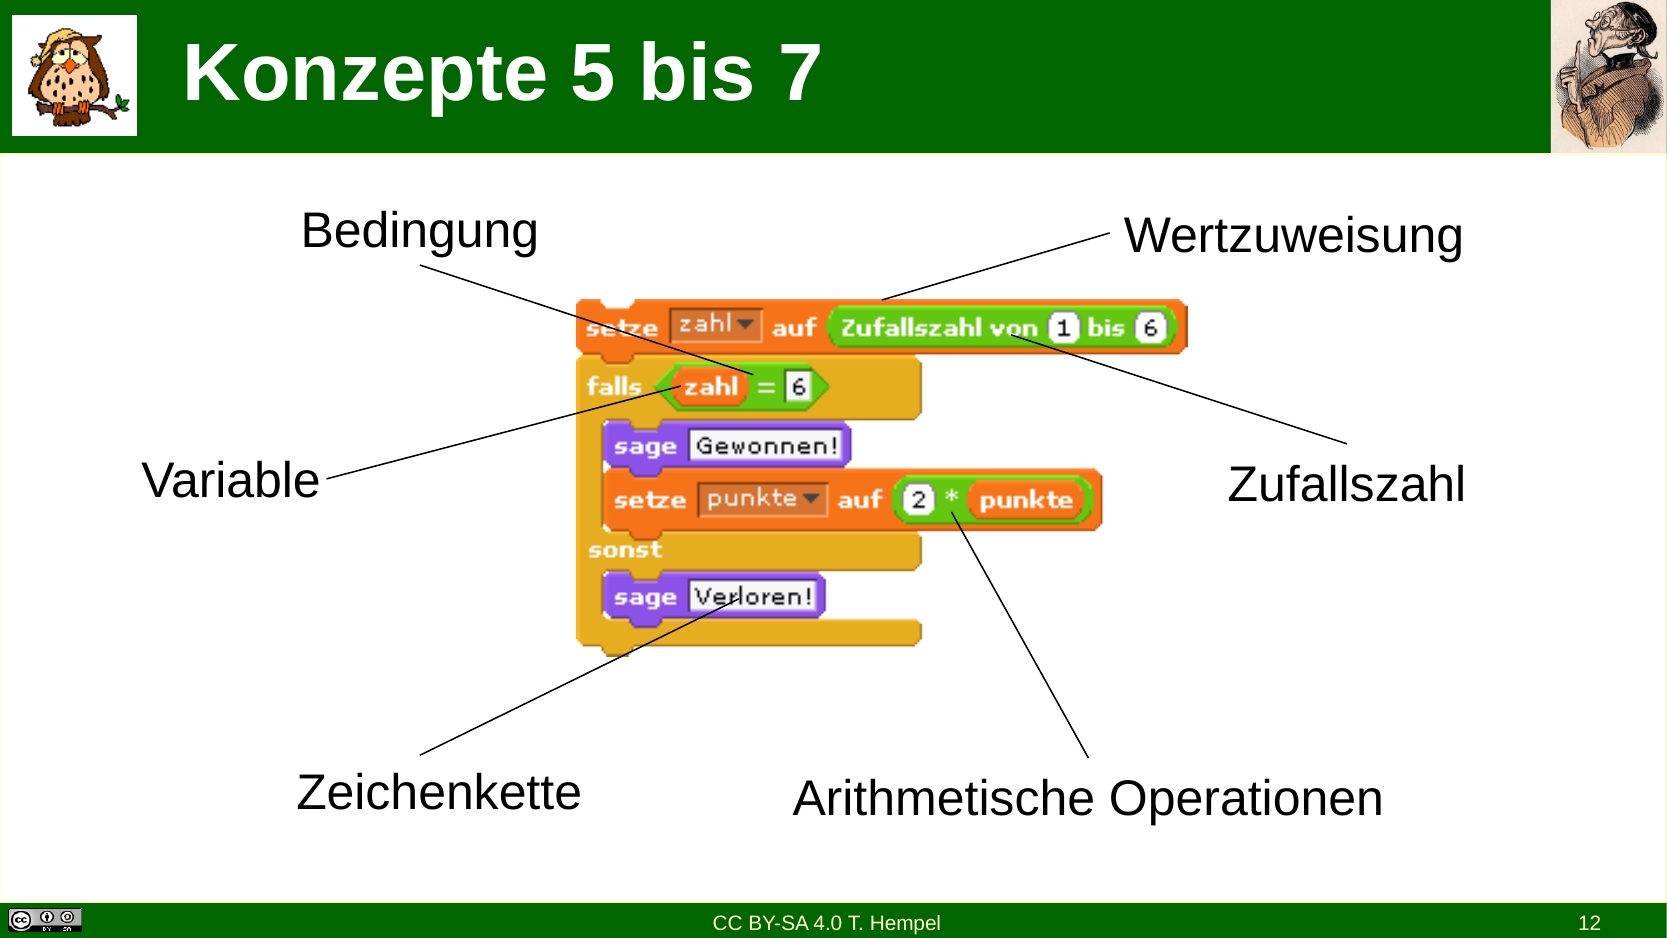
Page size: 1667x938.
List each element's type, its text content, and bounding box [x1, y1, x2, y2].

text_box Bedingung [100, 190, 739, 265]
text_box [881, 232, 1110, 301]
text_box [326, 385, 682, 480]
picture [1550, 0, 1667, 153]
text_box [951, 511, 1089, 759]
text_box Arithmetische Operationen [777, 757, 1400, 833]
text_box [419, 265, 754, 376]
title Konzepte 5 bis 7 [167, 17, 1516, 125]
slide_number 12 [1227, 901, 1616, 927]
text_box Variable [126, 440, 336, 515]
footer CC BY-SA 4.0 T. Hempel [465, 901, 1188, 927]
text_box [419, 598, 740, 756]
picture [8, 908, 82, 932]
text_box Zeichenkette [281, 752, 598, 828]
text_box Wertzuweisung [1105, 195, 1483, 270]
picture [12, 15, 137, 136]
picture [575, 299, 1188, 657]
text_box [1010, 334, 1348, 445]
text_box Zufallszahl [1212, 443, 1482, 519]
